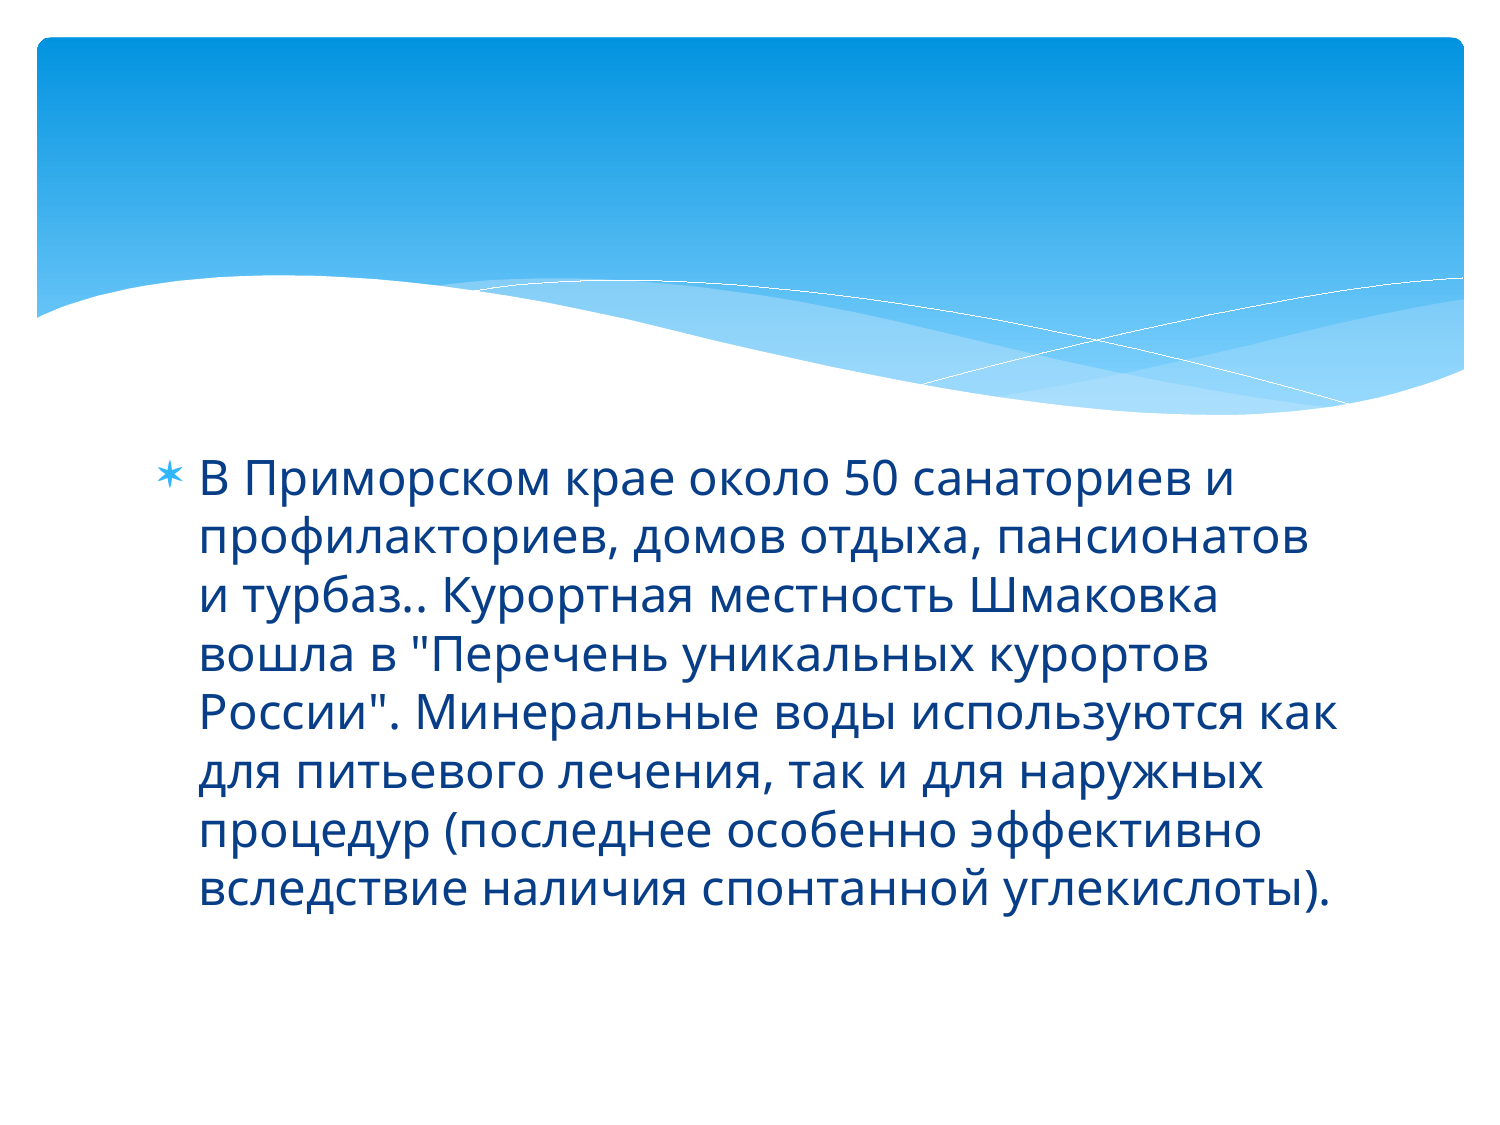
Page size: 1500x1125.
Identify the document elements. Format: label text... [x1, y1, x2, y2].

list В Приморском крае около 50 санаториев и профилакториев, домов отдыха, пансионатов и турбаз.. Курортная местность Шмаковка вошла в "Перечень уникальных курортов России". Минеральные воды используются как для питьевого лечения, так и для наружных процедур (последнее особенно эффективно вследствие наличия спонтанной углекислоты). [143, 438, 1359, 1005]
